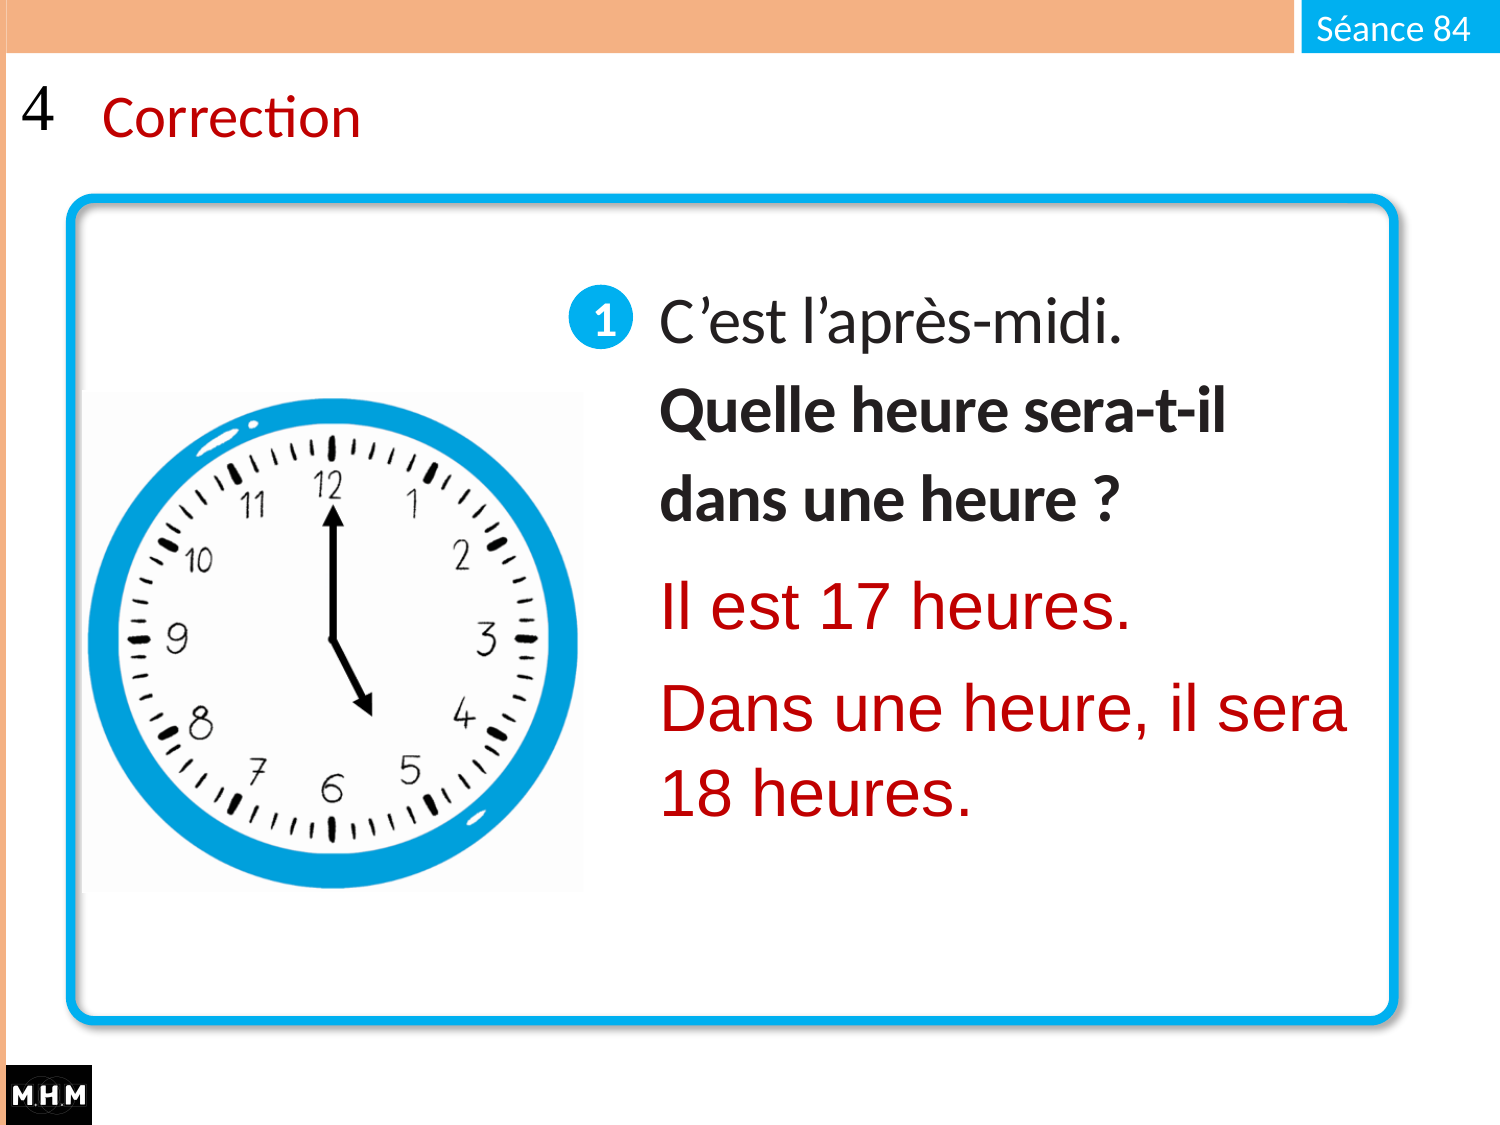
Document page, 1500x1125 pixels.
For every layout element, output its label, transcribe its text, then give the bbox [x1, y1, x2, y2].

text_box Il est 17 heures. Dans une heure, il sera 18 heures. [644, 549, 1377, 670]
text_box [69, 197, 1395, 1022]
picture [6, 1065, 92, 1125]
picture [82, 390, 601, 893]
text_box C’est l’après-midi. Quelle heure sera-t-il dans une heure ? [644, 269, 1382, 439]
title Correction [87, 32, 1382, 158]
text_box 1 [567, 283, 635, 351]
